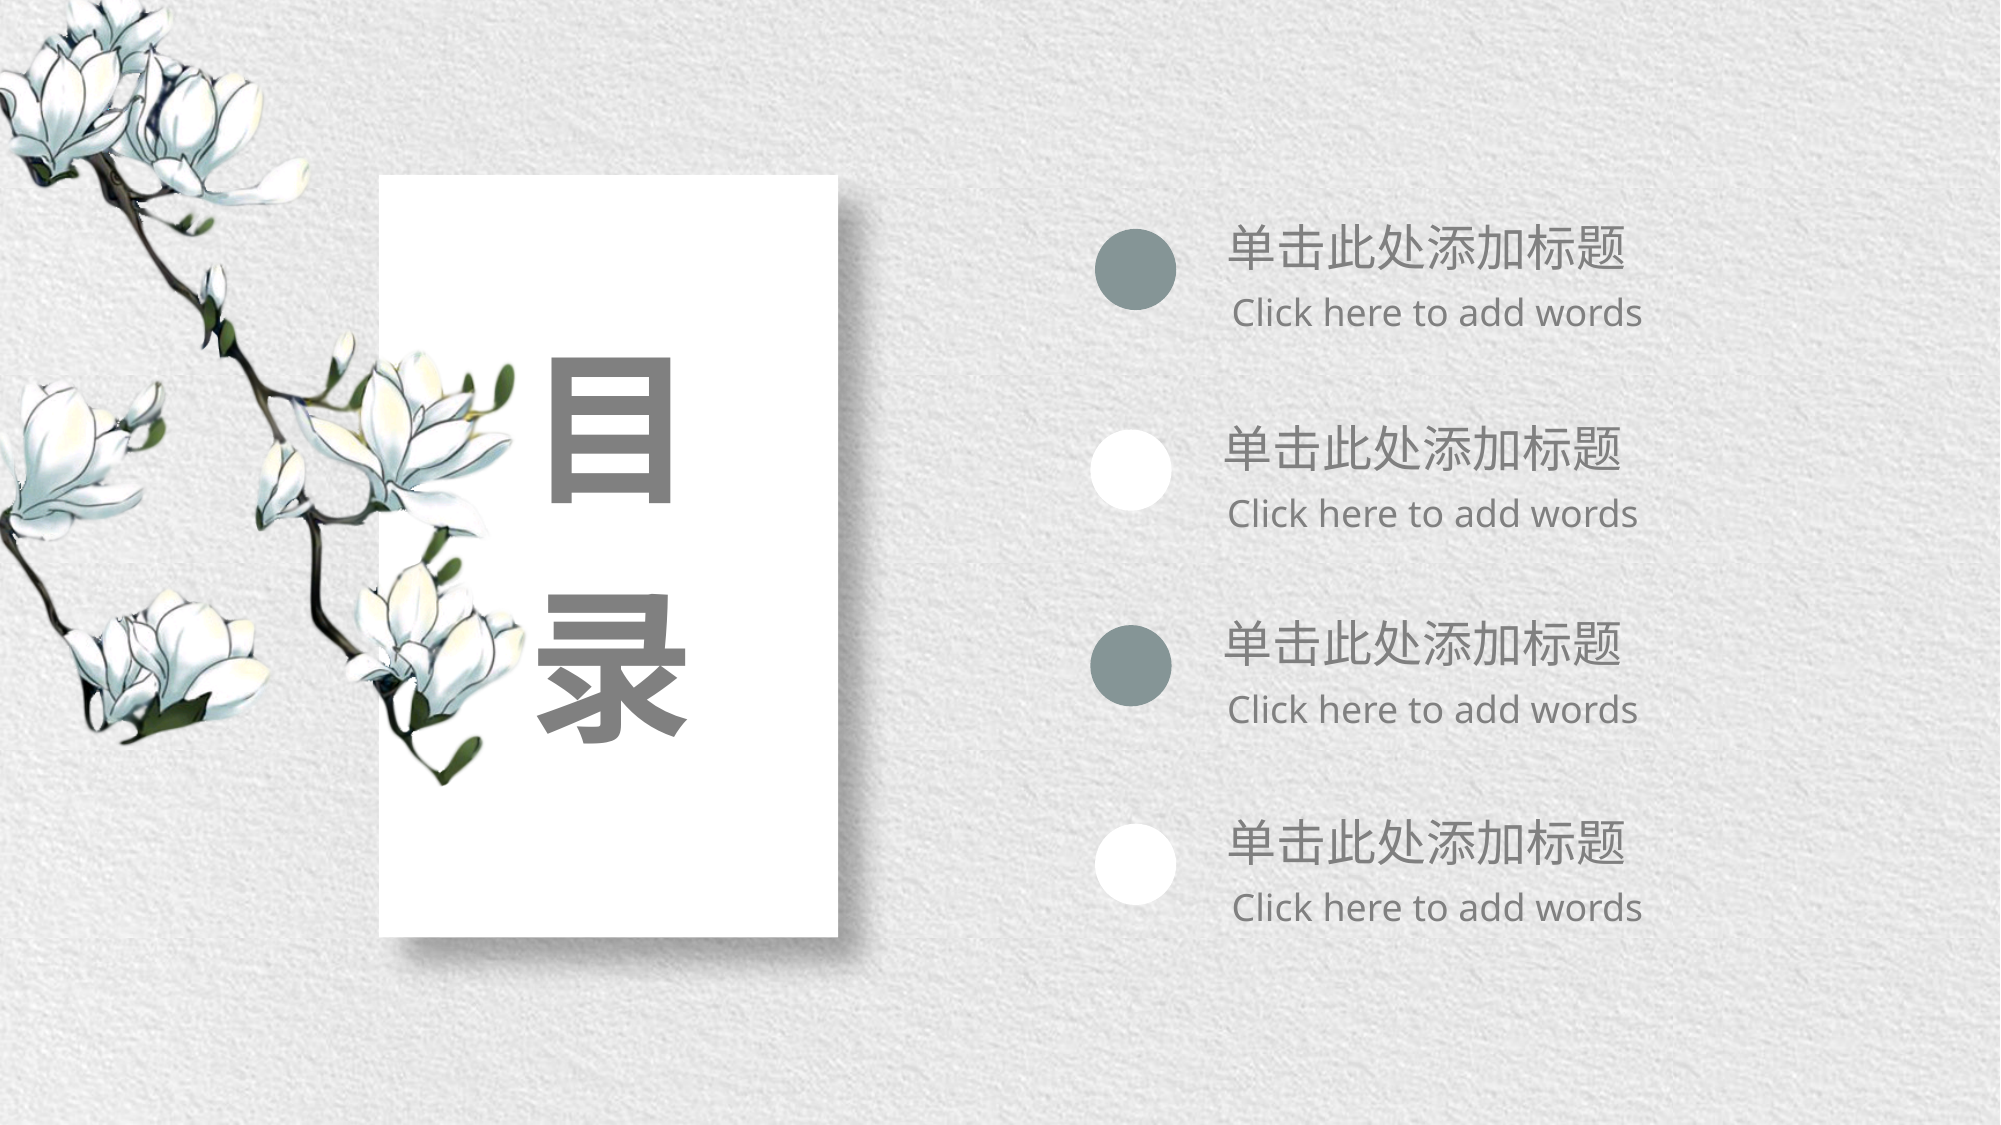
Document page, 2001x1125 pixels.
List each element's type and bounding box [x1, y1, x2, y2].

text_box [0, 0, 2000, 1125]
picture [0, 0, 759, 1079]
